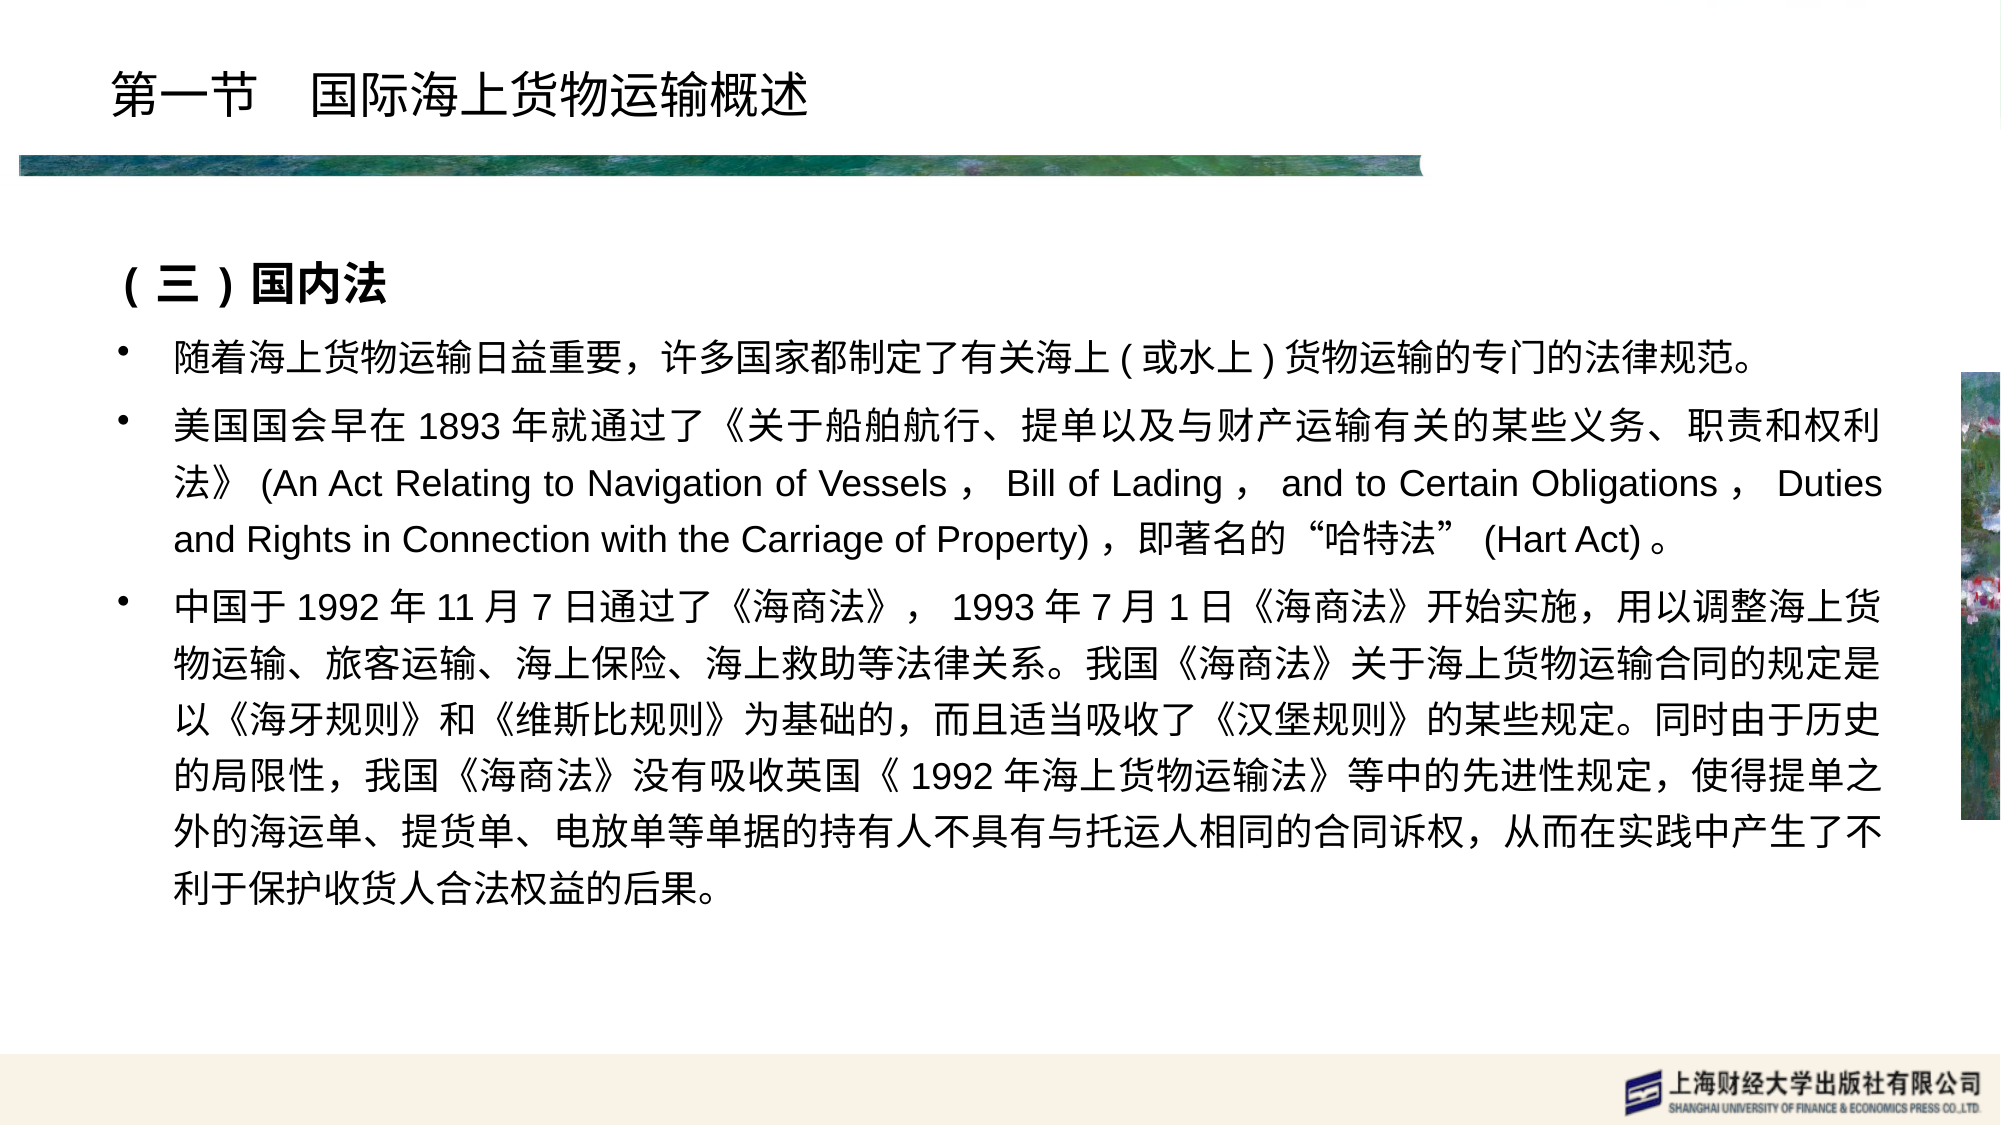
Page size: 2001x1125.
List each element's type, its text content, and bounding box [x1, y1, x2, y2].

title 第一节 国际海上货物运输概述 [94, 42, 1451, 146]
picture [0, 0, 2001, 1125]
list (三)国内法 随着海上货物运输日益重要，许多国家都制定了有关海上(或水上)货物运输的专门的法律规范。 美国国会早在1893年就通过了《关于船舶航行、提单以及与财产运输有关的某些义务、职责和权利法》(An Act Relating to Navigation of Vessels，Bill of Lading，and to Certain Obligations，Duties and Rights in Connection with the Carriage of Property)，即著名的“哈特法”(Hart Act)。 中国于1992年11月7日通过了《海商法》，1993年7月1日《海商法》开始实施，用以调整海上货物运输、旅客运输、海上保险、海上救助等法律关系。我国《海商法》关于海上货物运输合同的规定是以《海牙规则》和《维斯比规则》为基础的，而且适当吸收了《汉堡规则》的某些规定。同时由于历史的局限性，我国《海商法》没有吸收英国《1992年海上货物运输法》等中的先进性规定，使得提单之外的海运单、提货单、电放单等单据的持有人不具有与托运人相同的合同诉权，从而在实践中产生了不利于保护收货人合法权益的后果。 [102, 233, 1898, 1032]
